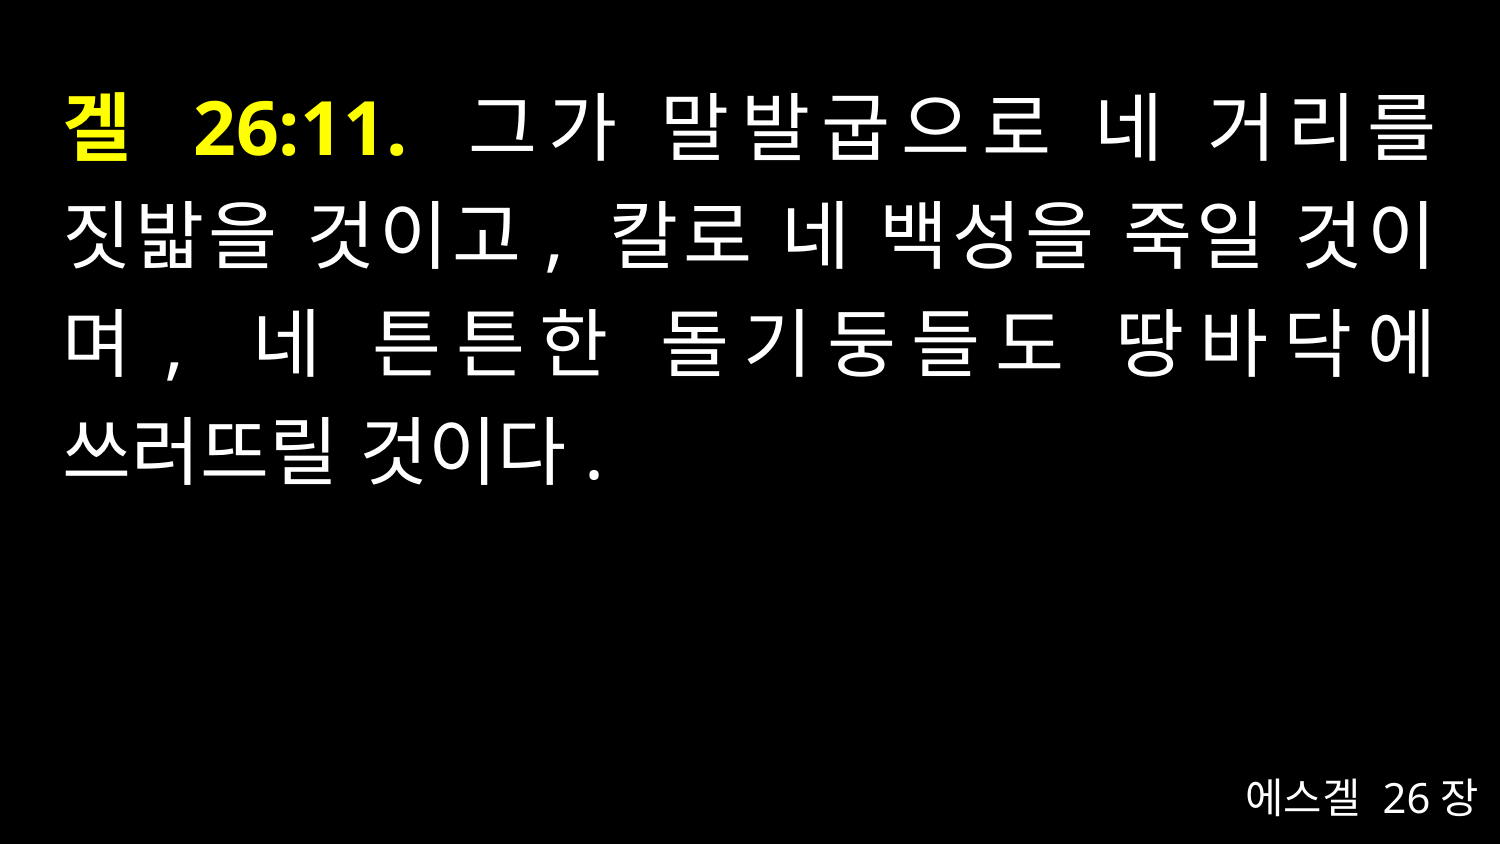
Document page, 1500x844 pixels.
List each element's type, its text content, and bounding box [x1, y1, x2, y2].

subtitle 에스겔 26장 [916, 770, 1500, 844]
title 겔 26:11. 그가 말발굽으로 네 거리를 짓밟을 것이고, 칼로 네 백성을 죽일 것이며, 네 튼튼한 돌기둥들도 땅바닥에 쓰러뜨릴 것이다. [0, 0, 1500, 844]
